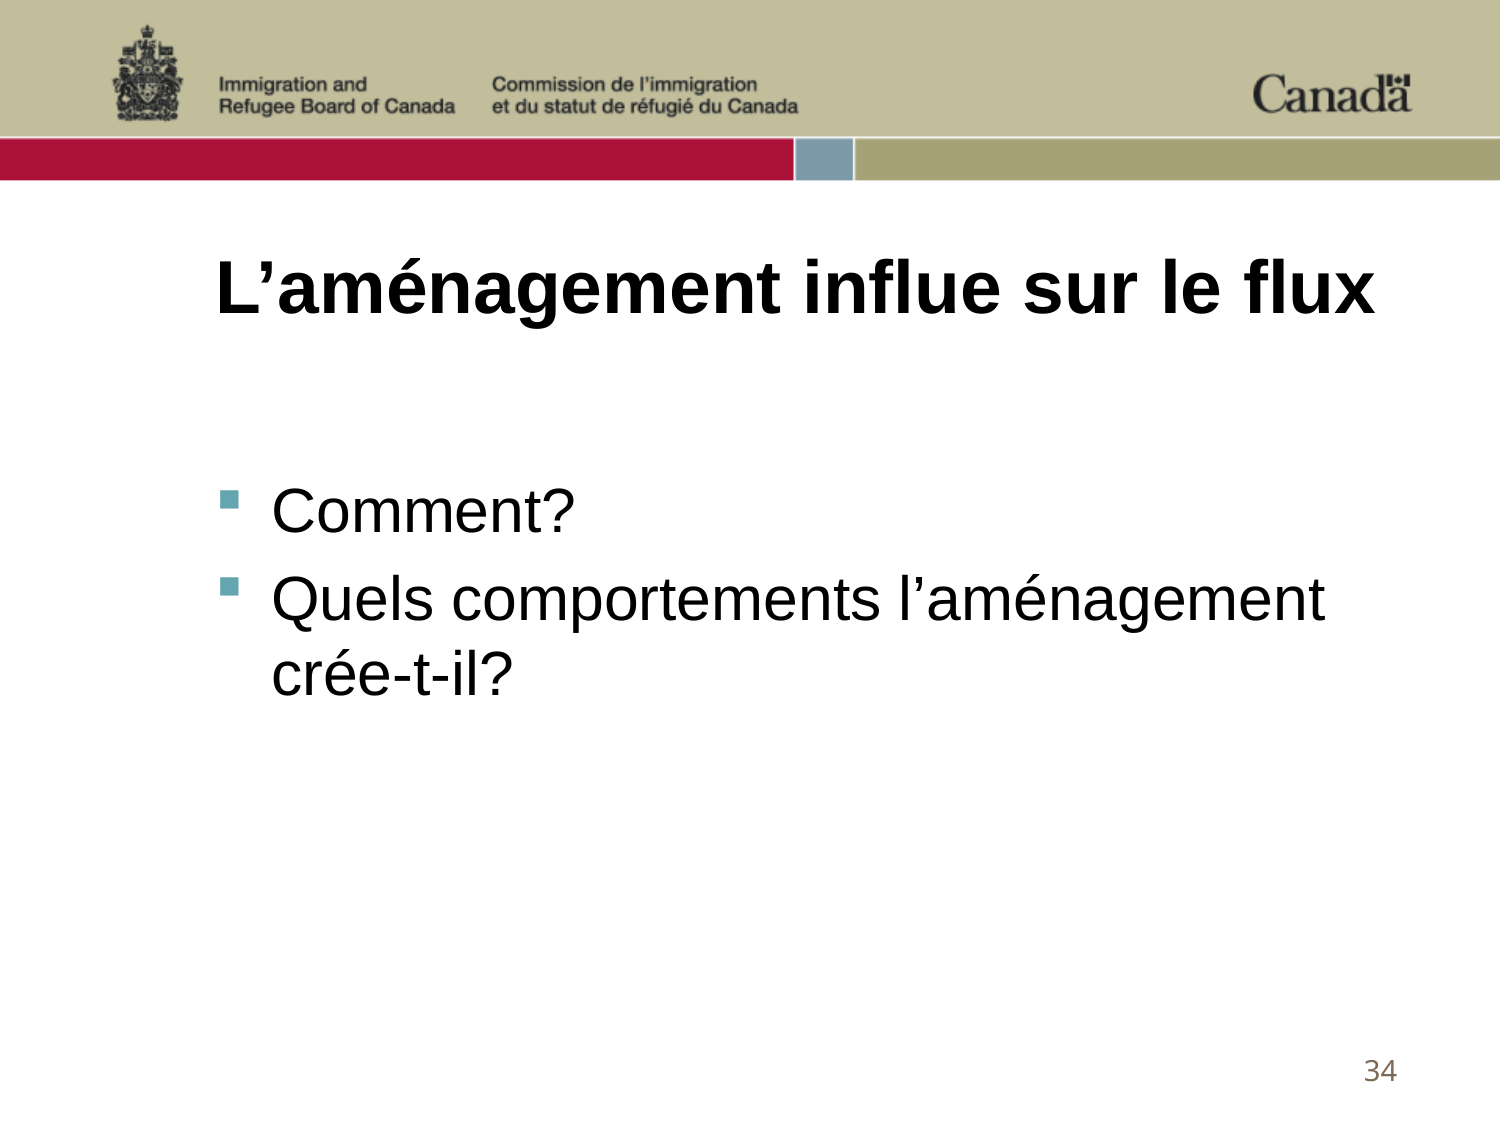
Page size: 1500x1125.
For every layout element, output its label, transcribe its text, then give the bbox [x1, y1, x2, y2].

title L’aménagement influe sur le flux [200, 237, 1413, 425]
list Comment? Quels comportements l’aménagement crée-t-il? [200, 462, 1413, 1000]
picture [0, 0, 1500, 1125]
slide_number 34 [1099, 1024, 1413, 1101]
